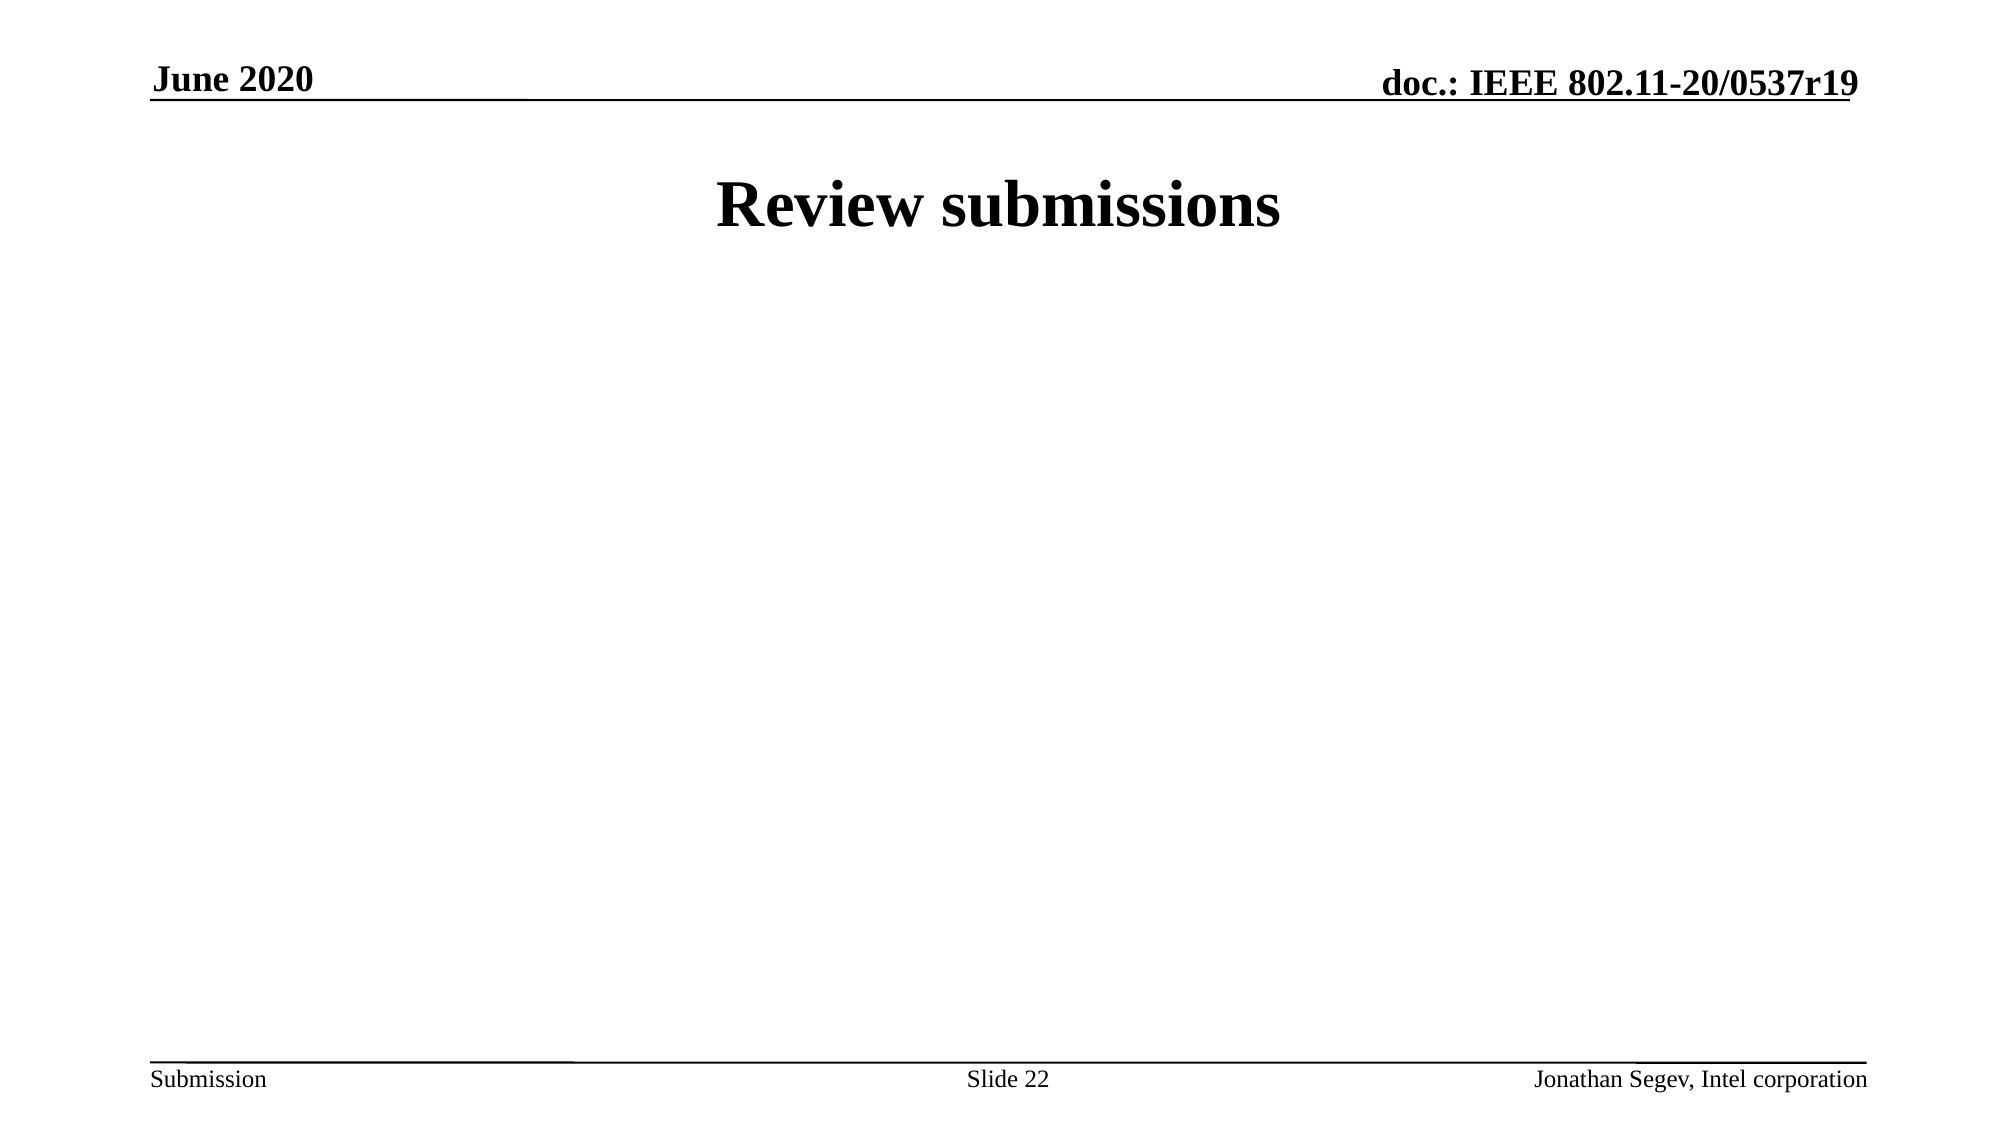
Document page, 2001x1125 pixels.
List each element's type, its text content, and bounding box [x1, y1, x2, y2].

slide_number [152, 54, 563, 100]
title Review submissions [149, 112, 1850, 288]
slide_number Slide 22 [950, 1061, 1067, 1123]
footer Jonathan Segev, Intel corporation [1171, 1061, 1869, 1093]
